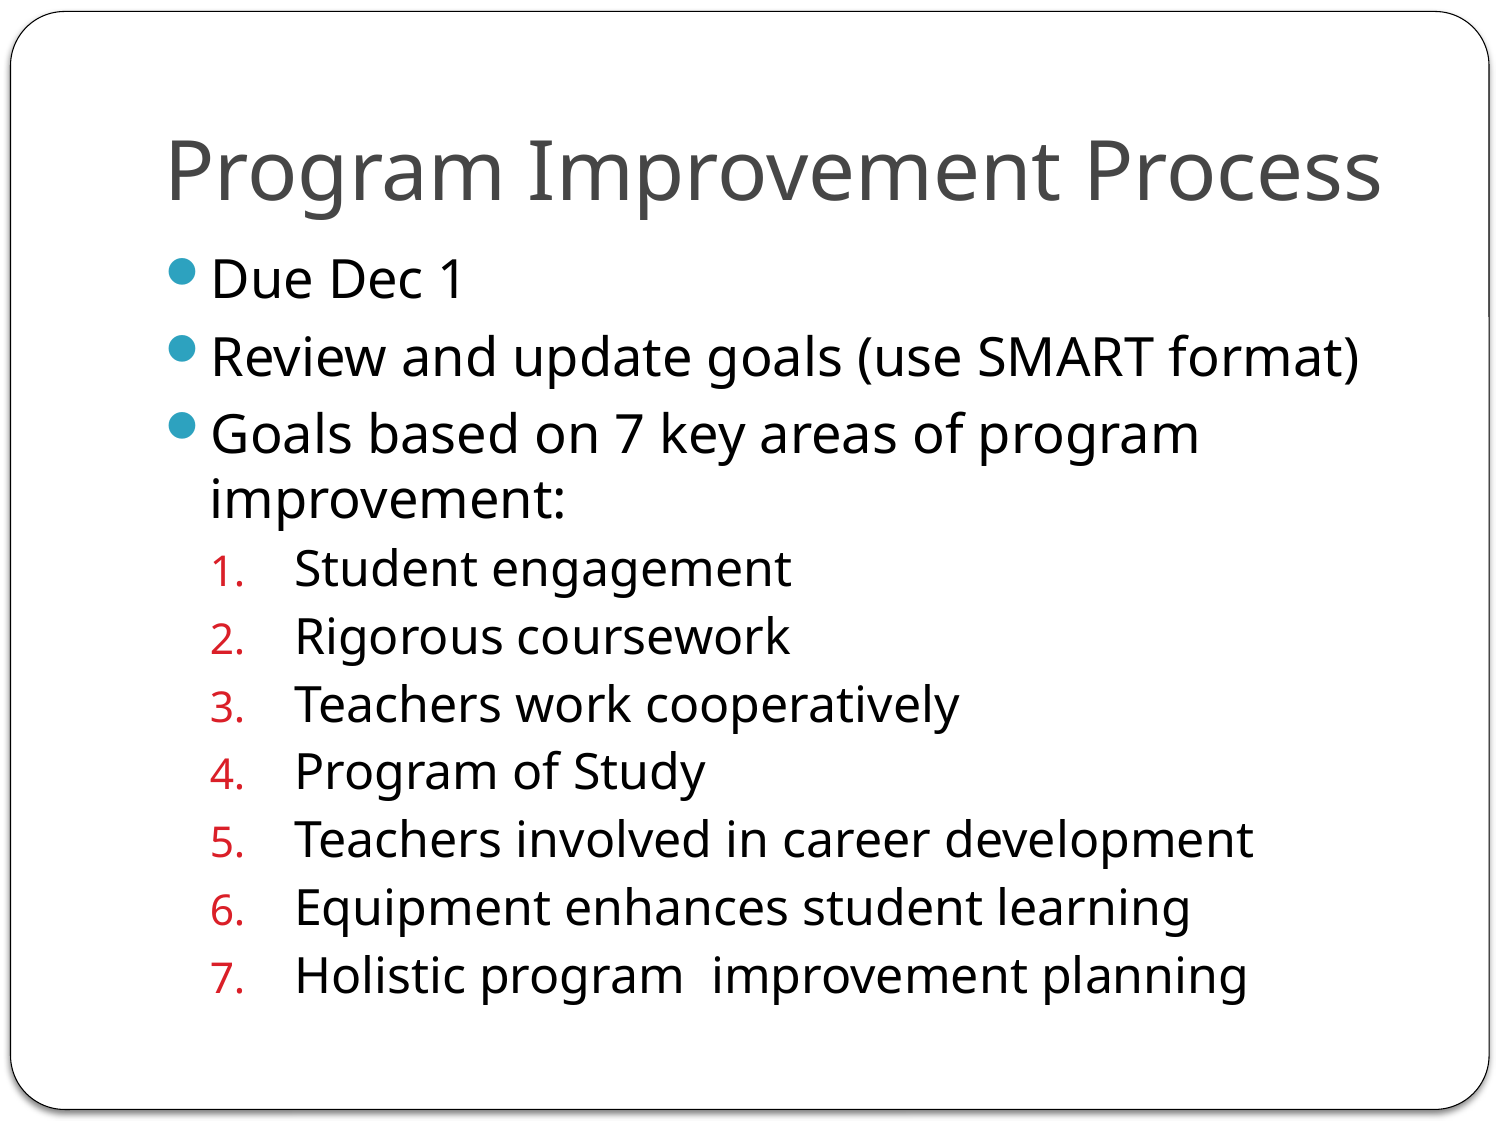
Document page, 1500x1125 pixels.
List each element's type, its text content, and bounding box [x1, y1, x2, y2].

list Due Dec 1 Review and update goals (use SMART format) Goals based on 7 key areas of program improvement: Student engagement Rigorous coursework Teachers work cooperatively Program of Study Teachers involved in career development Equipment enhances student learning Holistic program improvement planning [150, 237, 1425, 988]
title Program Improvement Process [150, 45, 1425, 233]
